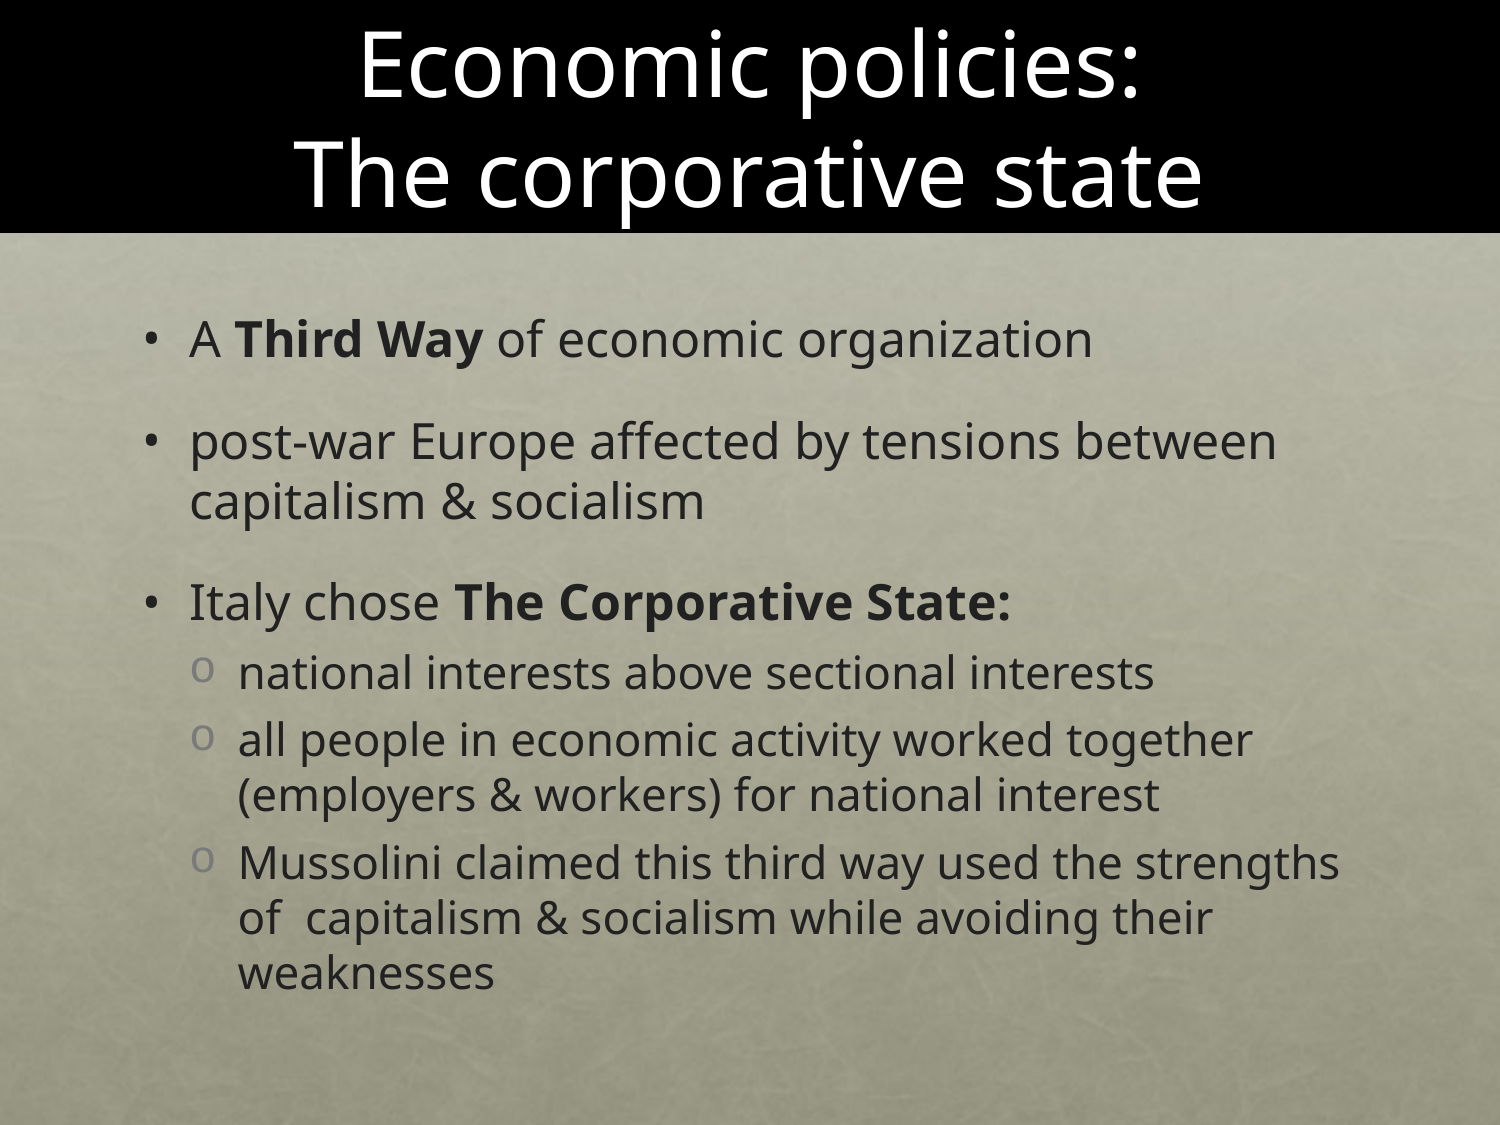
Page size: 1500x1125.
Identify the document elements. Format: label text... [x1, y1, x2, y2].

title Economic policies: The corporative state [127, 10, 1372, 221]
picture [0, 214, 1500, 1125]
list A Third Way of economic organization post-war Europe affected by tensions between capitalism & socialism Italy chose The Corporative State: national interests above sectional interests all people in economic activity worked together (employers & workers) for national interest Mussolini claimed this third way used the strengths of capitalism & socialism while avoiding their weaknesses [127, 299, 1372, 1005]
